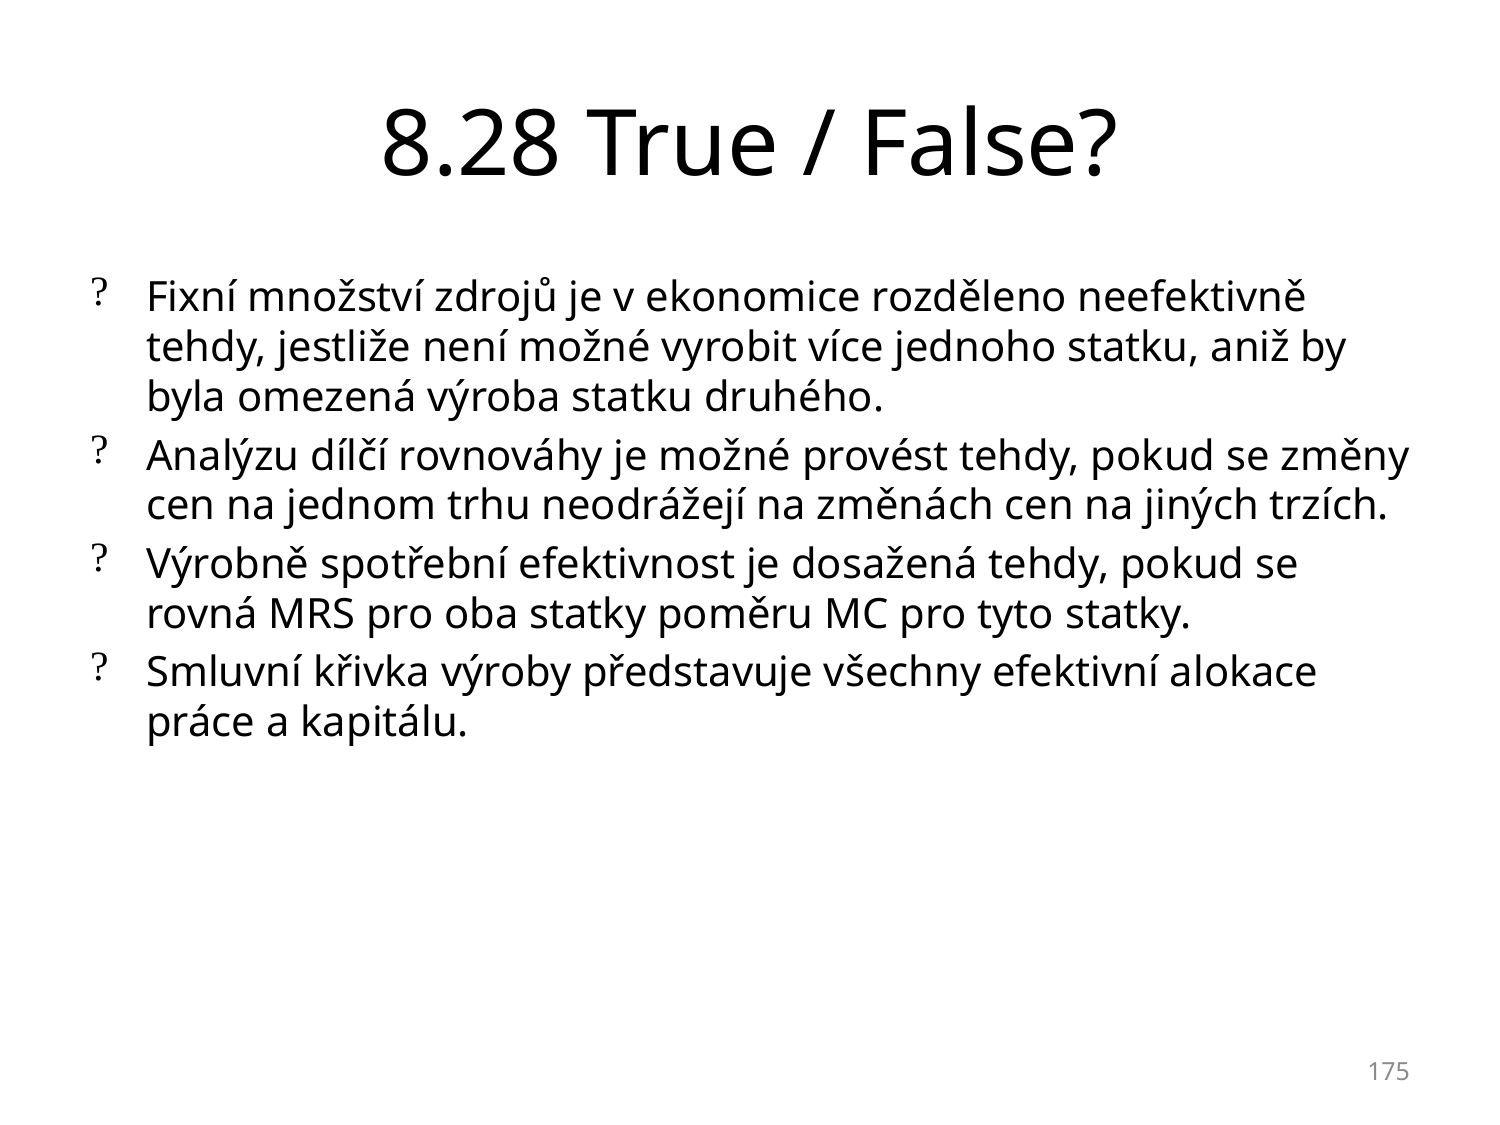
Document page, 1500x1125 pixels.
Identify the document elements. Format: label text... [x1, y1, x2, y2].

title 8.28 True / False? [75, 45, 1425, 233]
list Fixní množství zdrojů je v ekonomice rozděleno neefektivně tehdy, jestliže není možné vyrobit více jednoho statku, aniž by byla omezená výroba statku druhého. Analýzu dílčí rovnováhy je možné provést tehdy, pokud se změny cen na jednom trhu neodrážejí na změnách cen na jiných trzích. Výrobně spotřební efektivnost je dosažená tehdy, pokud se rovná MRS pro oba statky poměru MC pro tyto statky. Smluvní křivka výroby představuje všechny efektivní alokace práce a kapitálu. [75, 262, 1425, 1005]
slide_number 175 [1074, 1042, 1425, 1103]
